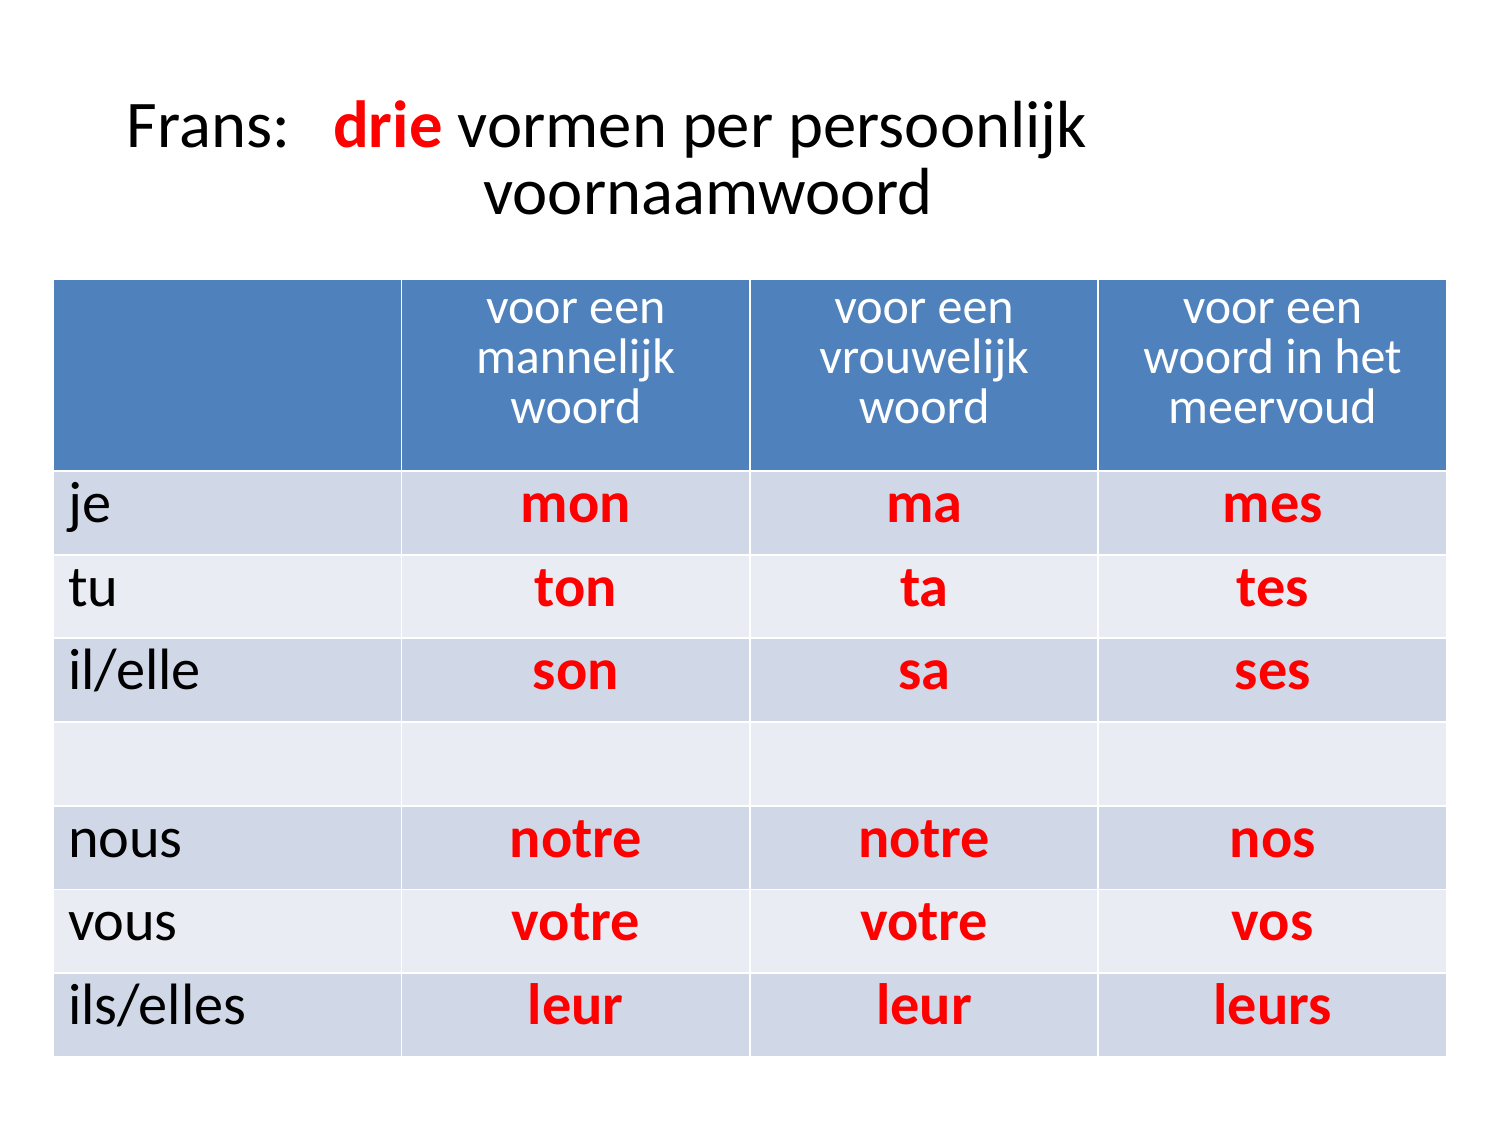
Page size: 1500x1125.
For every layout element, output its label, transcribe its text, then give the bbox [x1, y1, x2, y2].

table_cell vous [54, 890, 401, 972]
table_cell [751, 723, 1097, 805]
table_cell tes [1099, 556, 1446, 637]
table_cell [54, 723, 401, 805]
table_cell [402, 723, 749, 805]
table_cell notre [751, 807, 1097, 889]
table_cell leurs [1099, 974, 1446, 1056]
table_cell je [54, 472, 401, 554]
table_cell mes [1099, 472, 1446, 554]
table_cell son [402, 639, 749, 721]
table_cell leur [402, 974, 749, 1056]
table_cell ses [1099, 639, 1446, 721]
table_cell leur [751, 974, 1097, 1056]
table_cell ils/elles [54, 974, 401, 1056]
table_cell notre [402, 807, 749, 889]
table_cell ton [402, 556, 749, 637]
table_cell vos [1099, 890, 1446, 972]
table_cell ta [751, 556, 1097, 637]
table_cell mon [402, 472, 749, 554]
table_header voor een mannelijk woord [402, 280, 749, 470]
table_cell votre [751, 890, 1097, 972]
table_cell votre [402, 890, 749, 972]
table_header [54, 280, 401, 470]
table_cell nous [54, 807, 401, 889]
table_cell ma [751, 472, 1097, 554]
table_header voor een woord in het meervoud [1099, 280, 1446, 470]
table_cell sa [751, 639, 1097, 721]
table_header voor een vrouwelijk woord [751, 280, 1097, 470]
table_cell [1099, 723, 1446, 805]
table_cell nos [1099, 807, 1446, 889]
text_box Frans: drie vormen per persoonlijk voornaamwoord [112, 89, 1388, 278]
table_cell tu [54, 556, 401, 637]
table_cell il/elle [54, 639, 401, 721]
